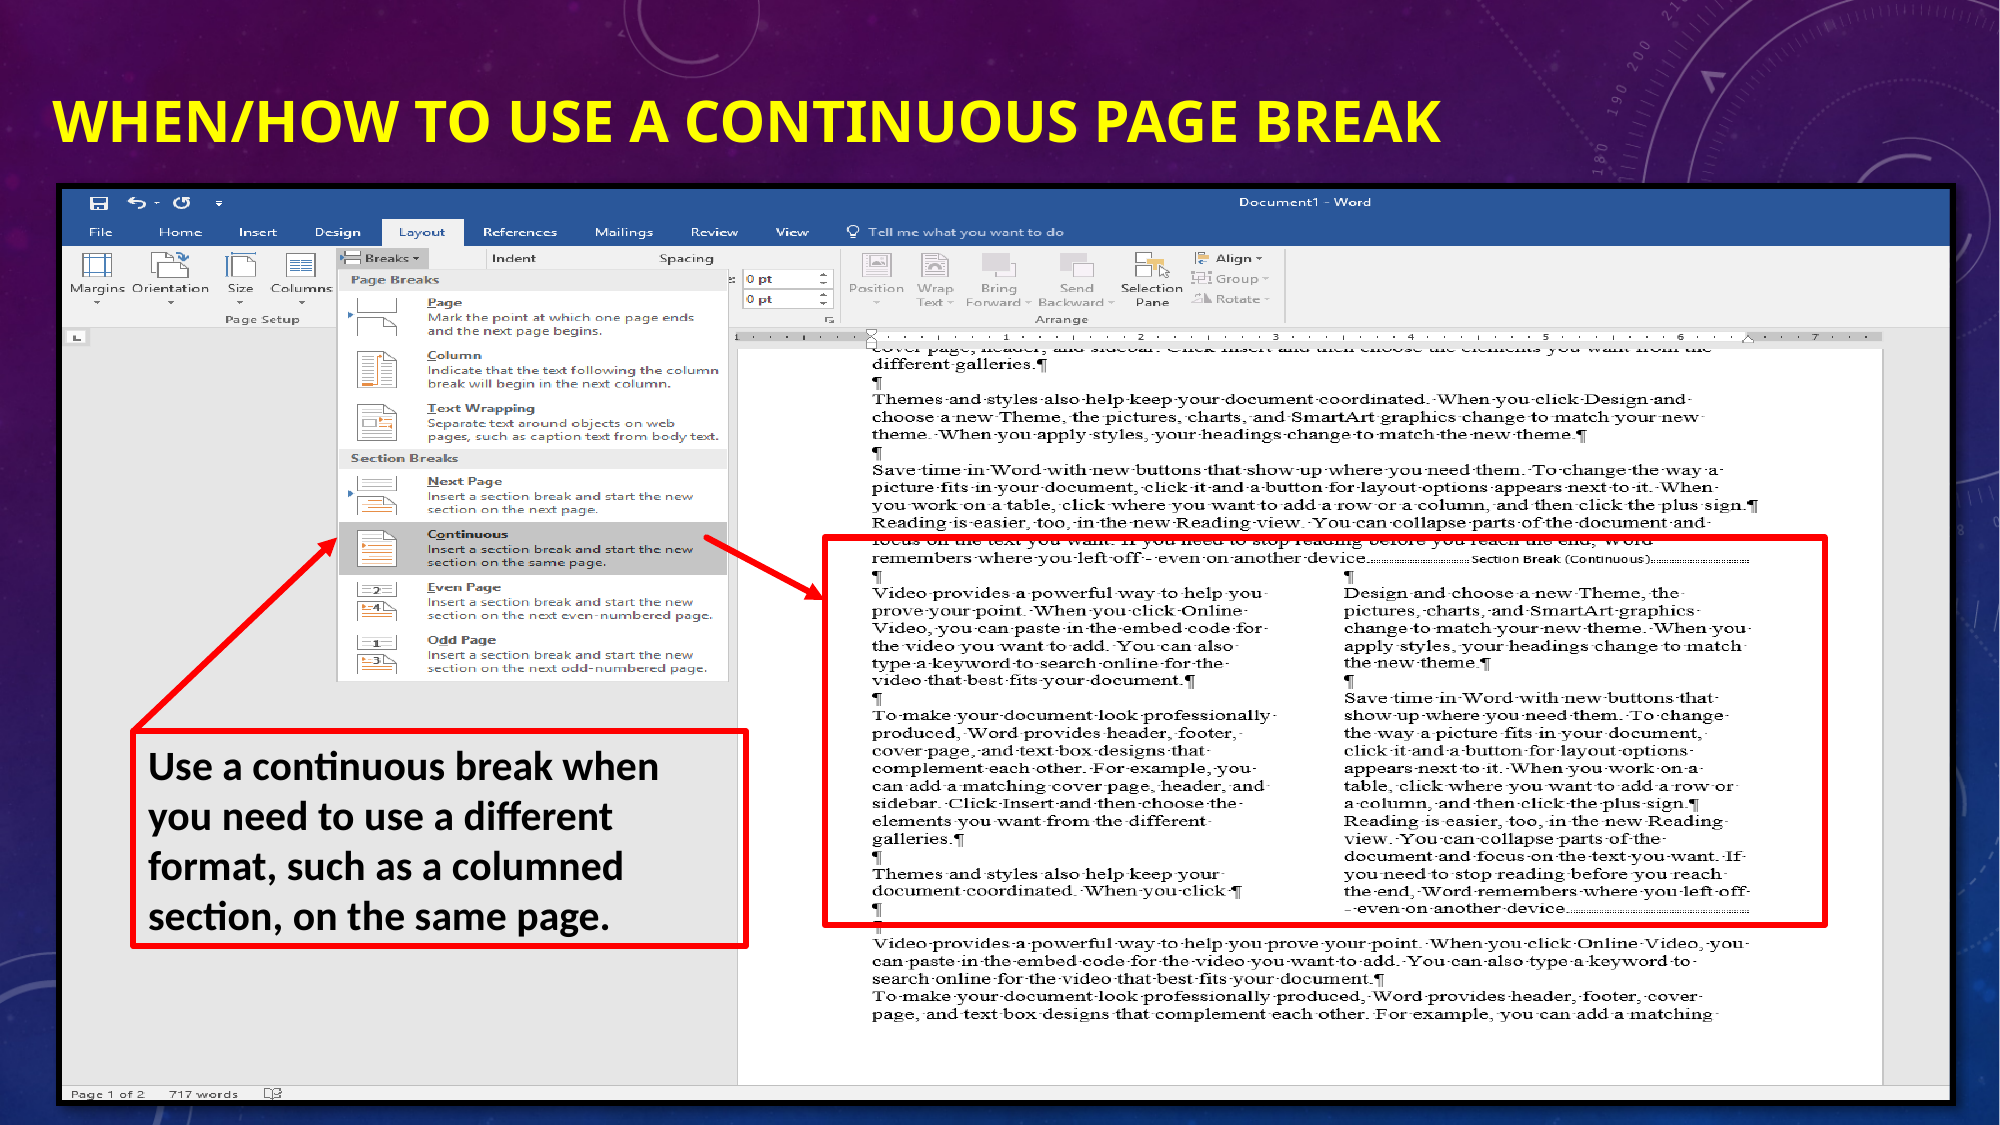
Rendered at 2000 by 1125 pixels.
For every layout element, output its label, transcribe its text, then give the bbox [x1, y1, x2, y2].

title When/how to use a continuous page break [37, 50, 1563, 189]
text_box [133, 537, 338, 732]
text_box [706, 537, 825, 601]
picture [0, 0, 2000, 1125]
